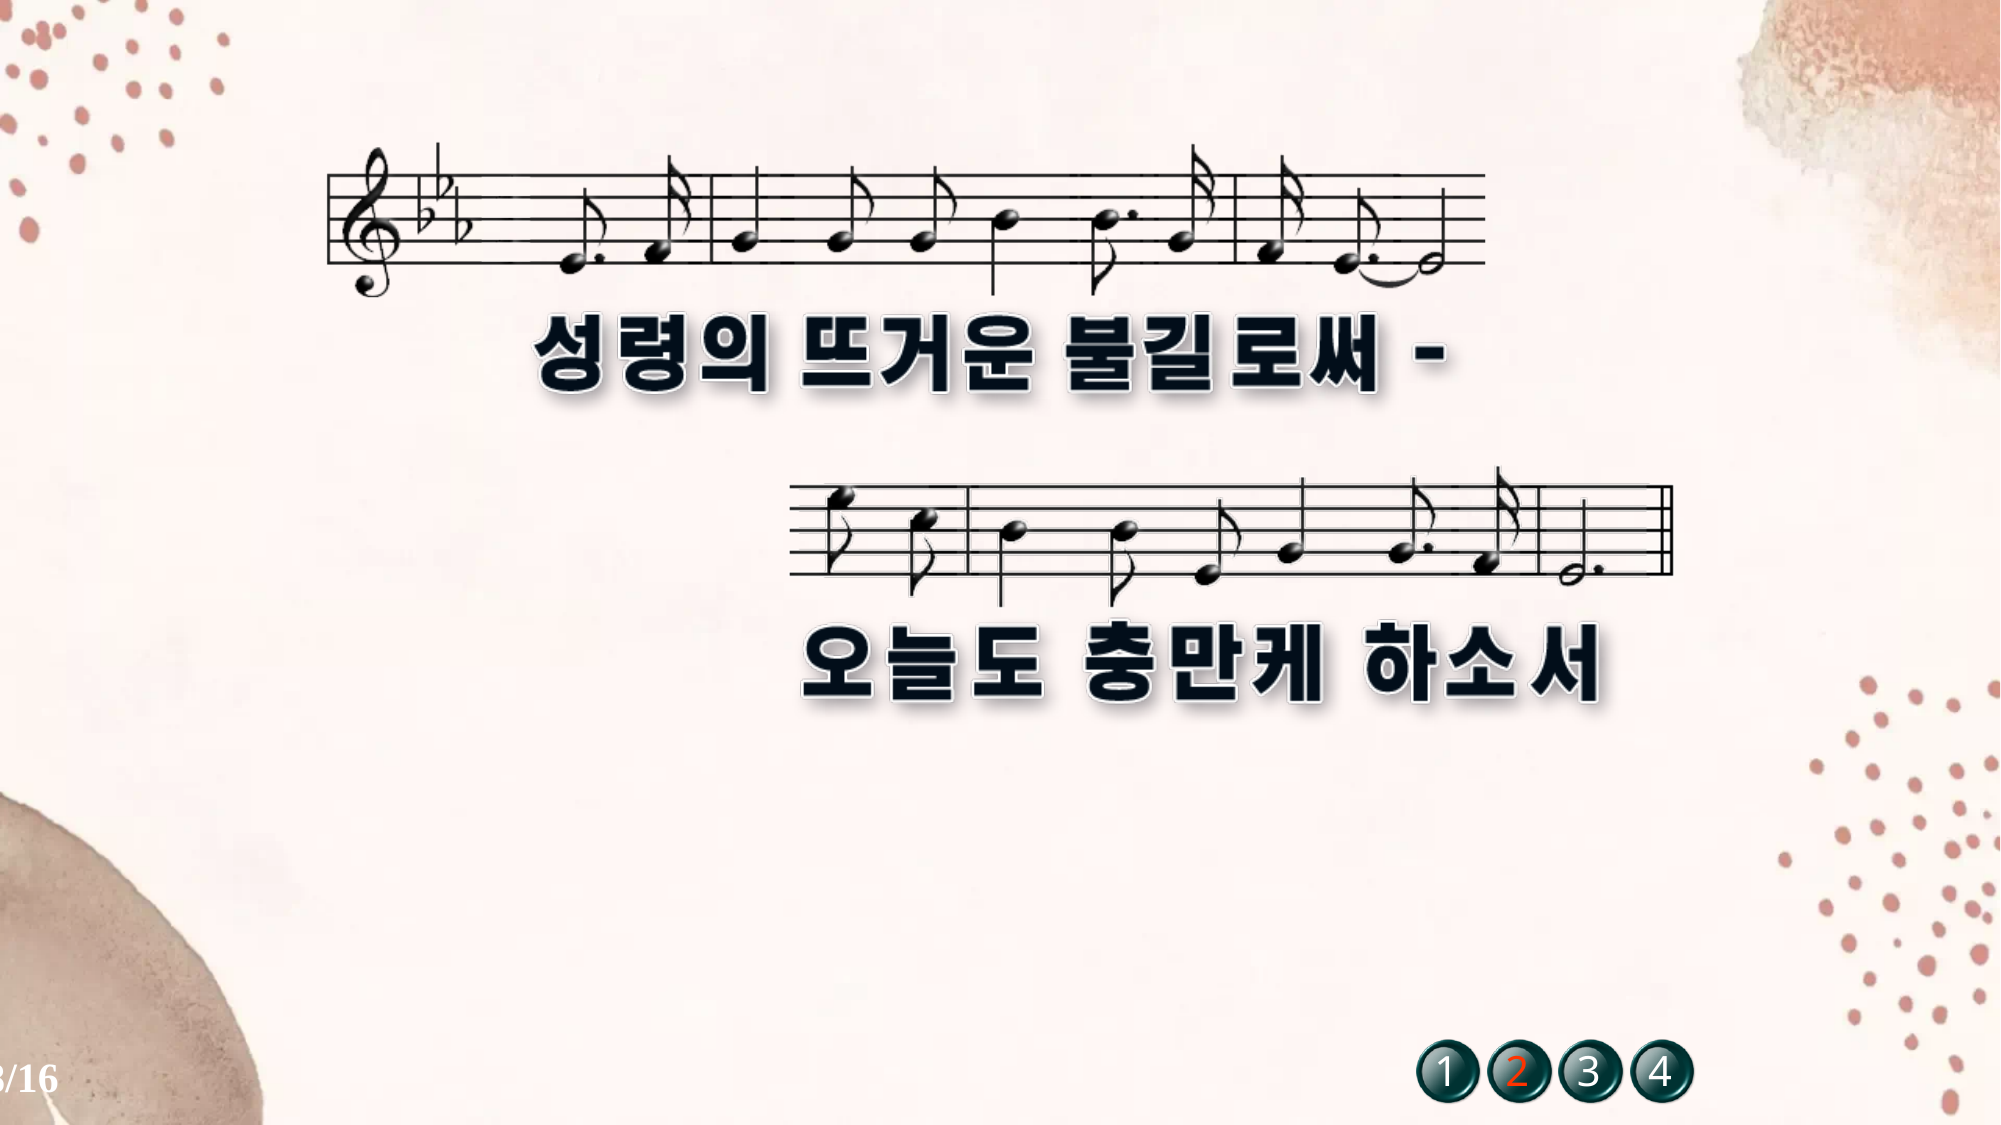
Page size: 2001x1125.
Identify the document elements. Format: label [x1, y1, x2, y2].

text_box [1627, 1035, 1697, 1106]
text_box [1484, 1035, 1555, 1106]
text_box [1555, 1035, 1626, 1106]
text_box [1413, 1035, 1484, 1106]
picture [0, 0, 2001, 1125]
